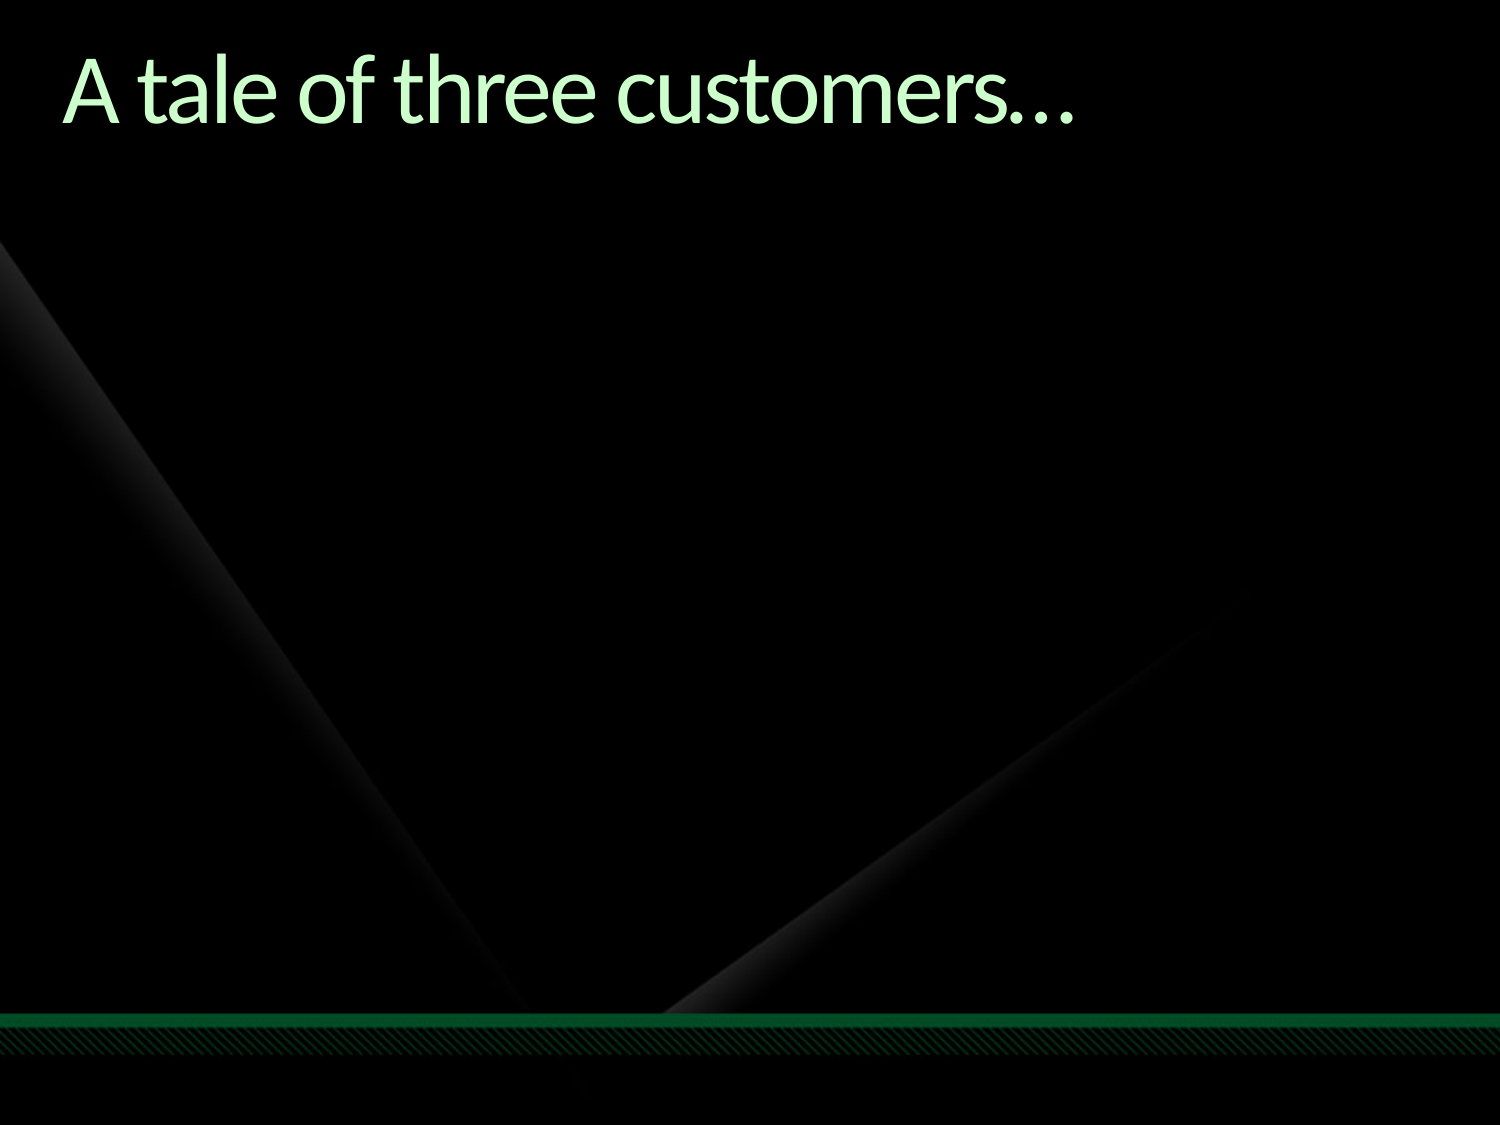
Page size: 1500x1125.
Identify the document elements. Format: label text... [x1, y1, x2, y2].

picture [0, 0, 1500, 1125]
title A tale of three customers… [62, 37, 1438, 147]
